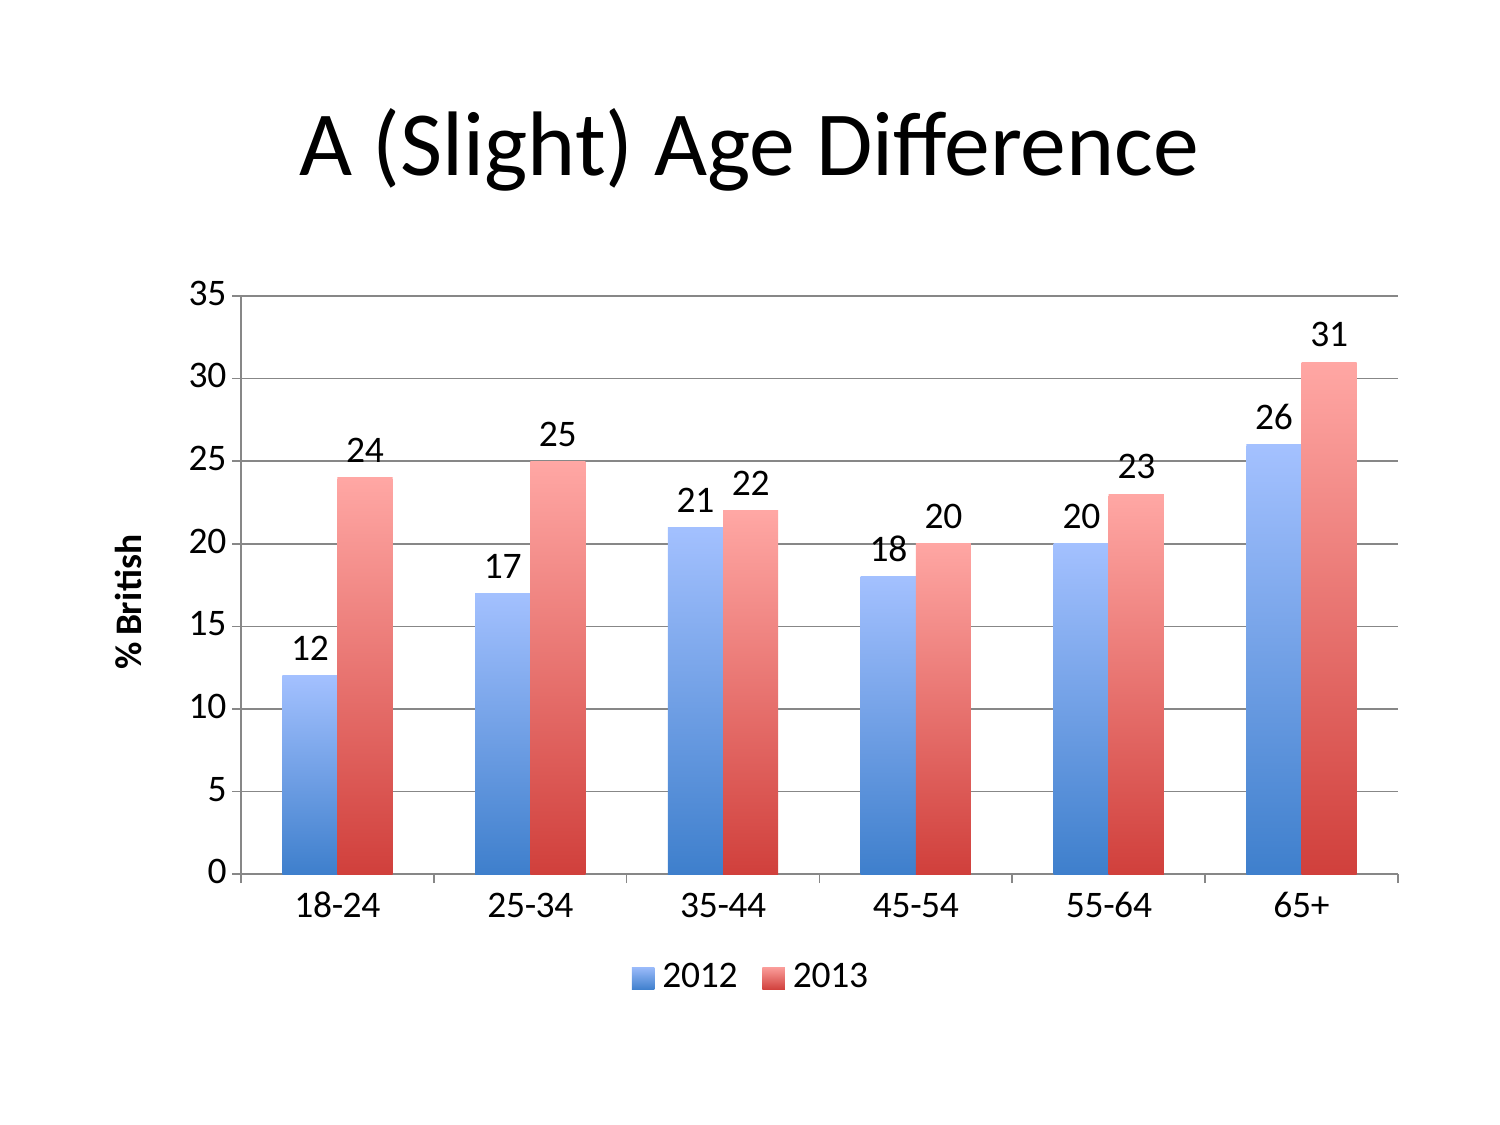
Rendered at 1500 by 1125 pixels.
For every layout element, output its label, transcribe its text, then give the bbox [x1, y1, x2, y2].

chart [74, 262, 1426, 1006]
title A (Slight) Age Difference [75, 45, 1425, 233]
